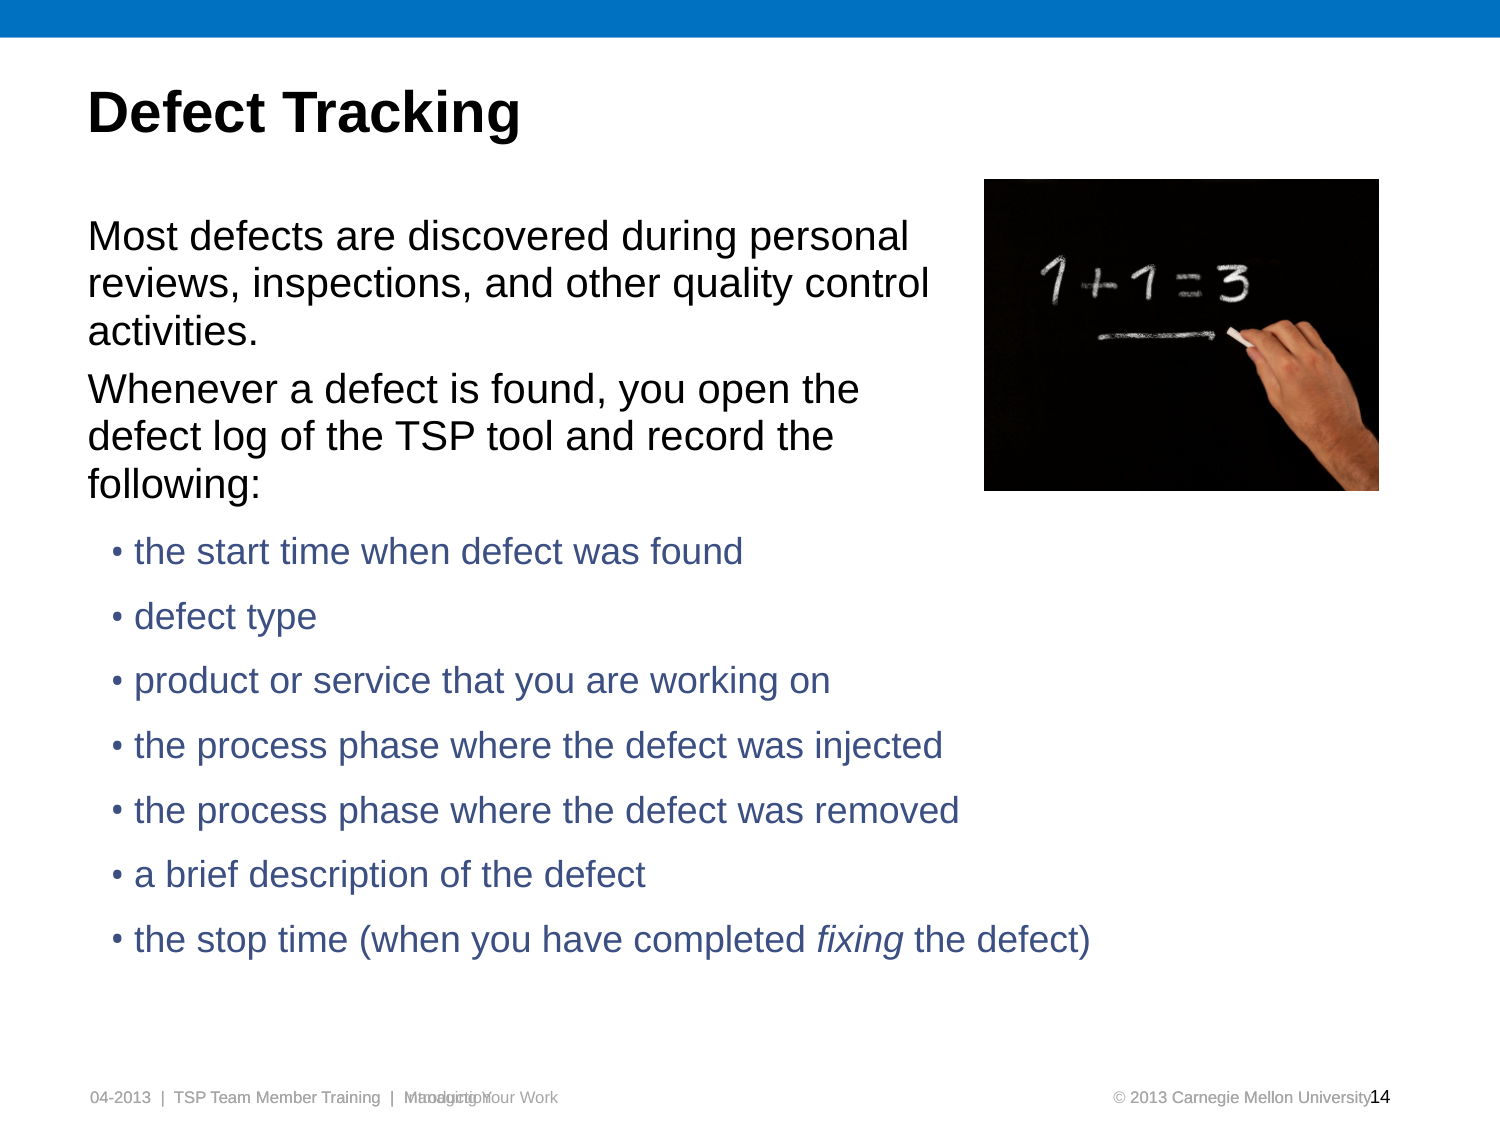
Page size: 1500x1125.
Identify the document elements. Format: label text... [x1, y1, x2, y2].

title Defect Tracking [87, 87, 1439, 212]
list Most defects are discovered during personal reviews, inspections, and other quality control activities. Whenever a defect is found, you open the defect log of the TSP tool and record the following: the start time when defect was found defect type product or service that you are working on the process phase where the defect was injected the process phase where the defect was removed a brief description of the defect the stop time (when you have completed fixing the defect) [87, 212, 1440, 1026]
picture [984, 179, 1380, 492]
